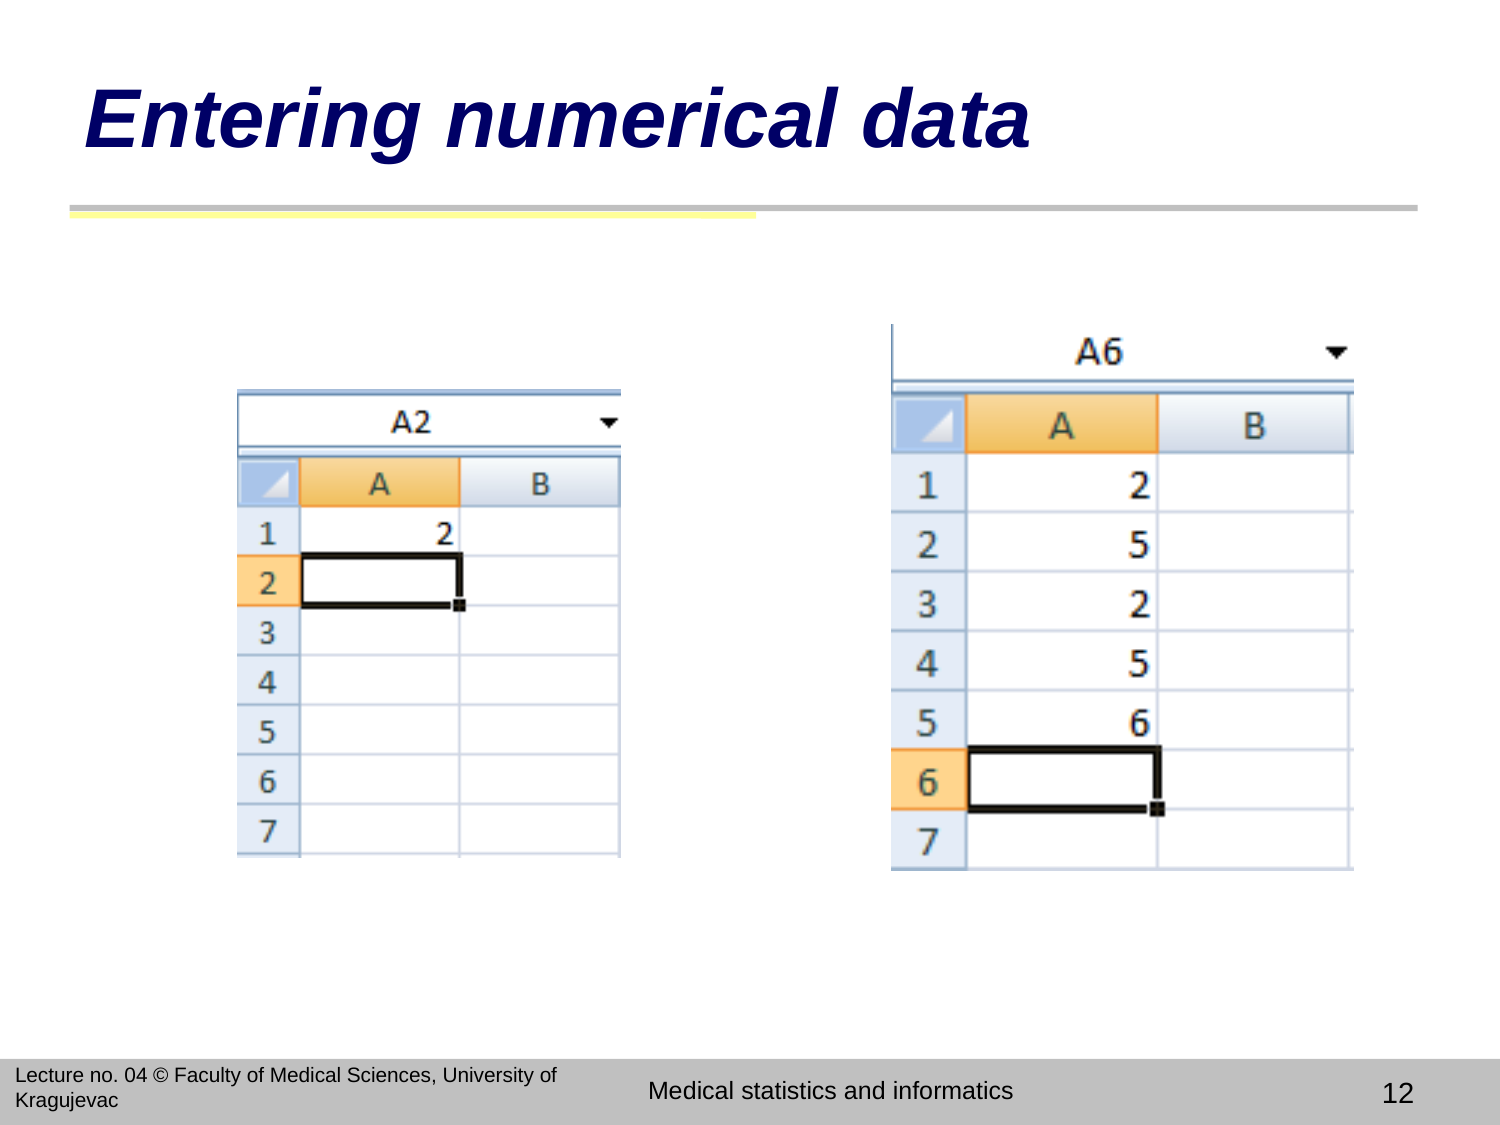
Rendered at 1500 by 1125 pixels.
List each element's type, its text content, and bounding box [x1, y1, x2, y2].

title Entering numerical data [69, 19, 1426, 208]
slide_number Lecture no. 04 © Faculty of Medical Sciences, University of Kragujevac [0, 1053, 619, 1108]
picture [236, 389, 621, 858]
picture [890, 324, 1355, 872]
footer Medical statistics and informatics [512, 1066, 1151, 1125]
slide_number 12 [1166, 1066, 1430, 1125]
